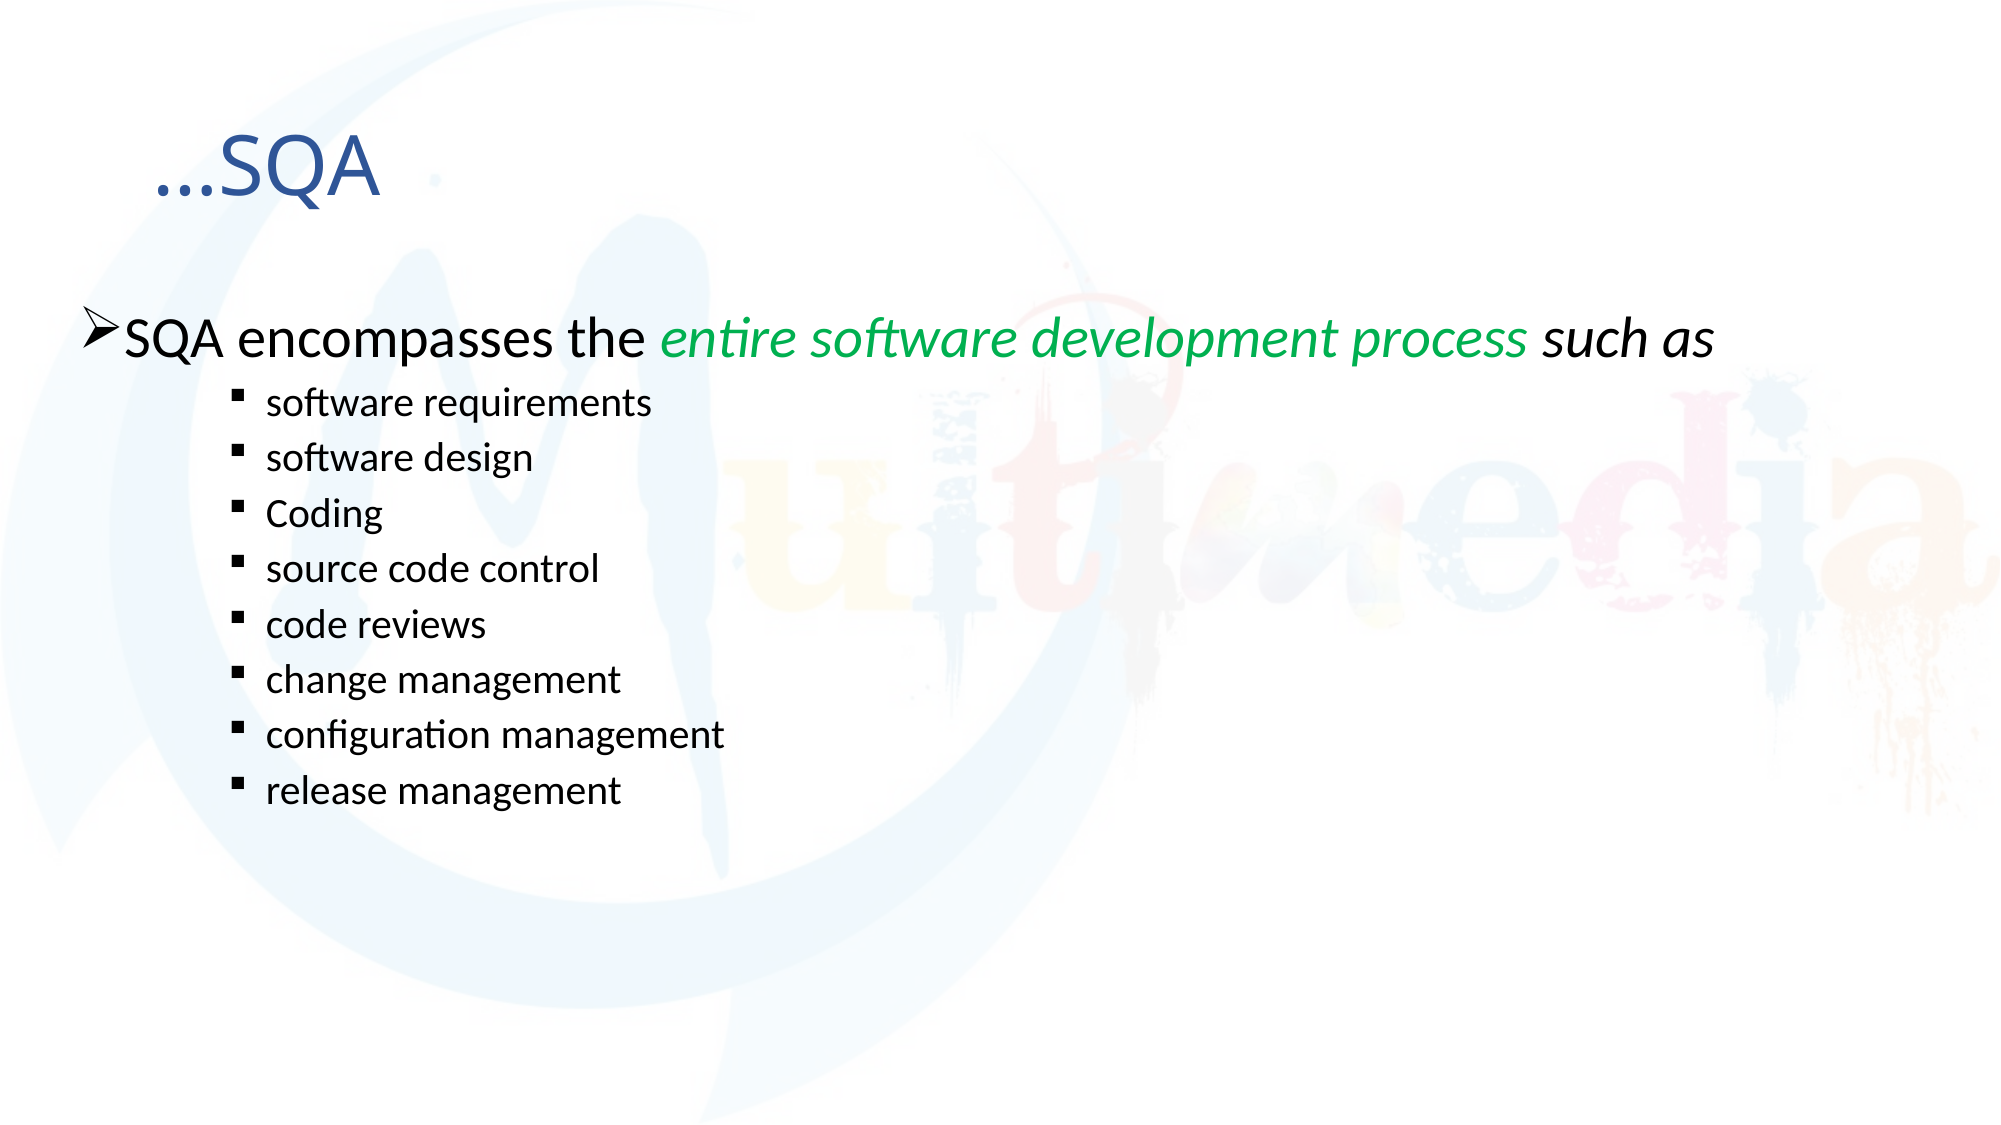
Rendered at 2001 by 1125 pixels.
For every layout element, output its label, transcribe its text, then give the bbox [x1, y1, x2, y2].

title …SQA [137, 59, 1863, 278]
list SQA encompasses the entire software development process such as software requirements software design Coding source code control code reviews change management configuration management release management [63, 299, 1935, 1084]
